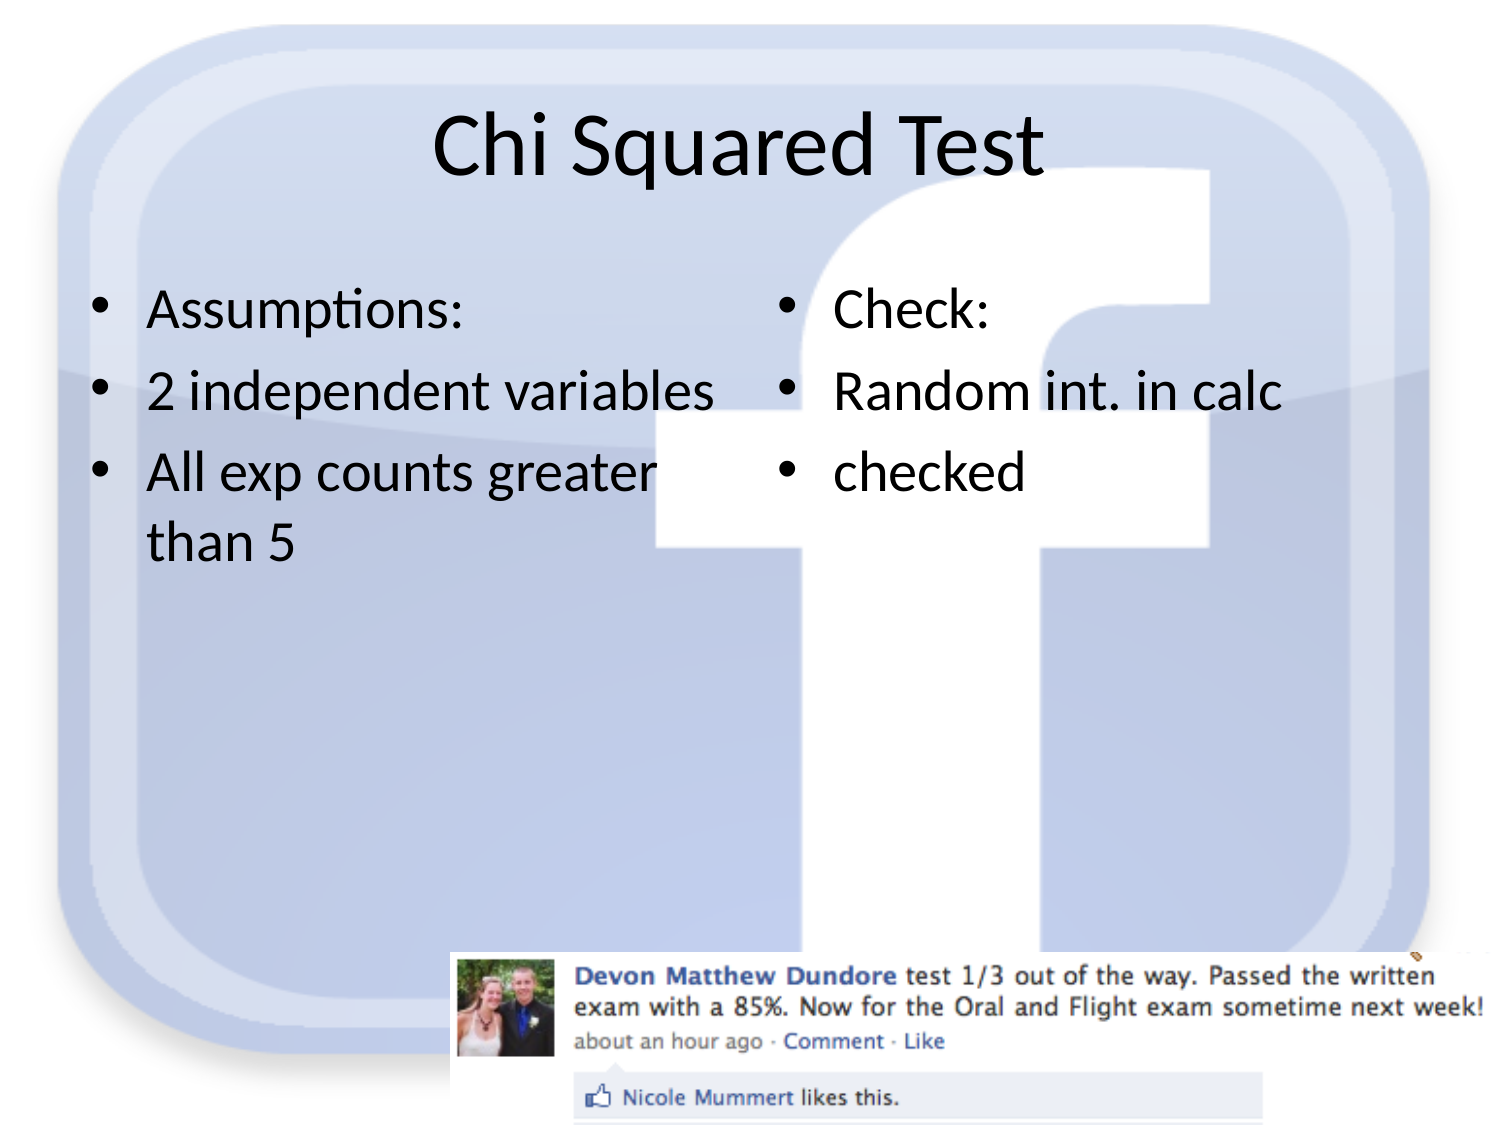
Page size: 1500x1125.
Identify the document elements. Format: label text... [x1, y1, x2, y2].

list Check: Random int. in calc checked [762, 262, 1425, 950]
picture [449, 951, 1500, 1125]
title Chi Squared Test [75, 45, 1425, 233]
list Assumptions: 2 independent variables All exp counts greater than 5 [75, 262, 738, 1005]
